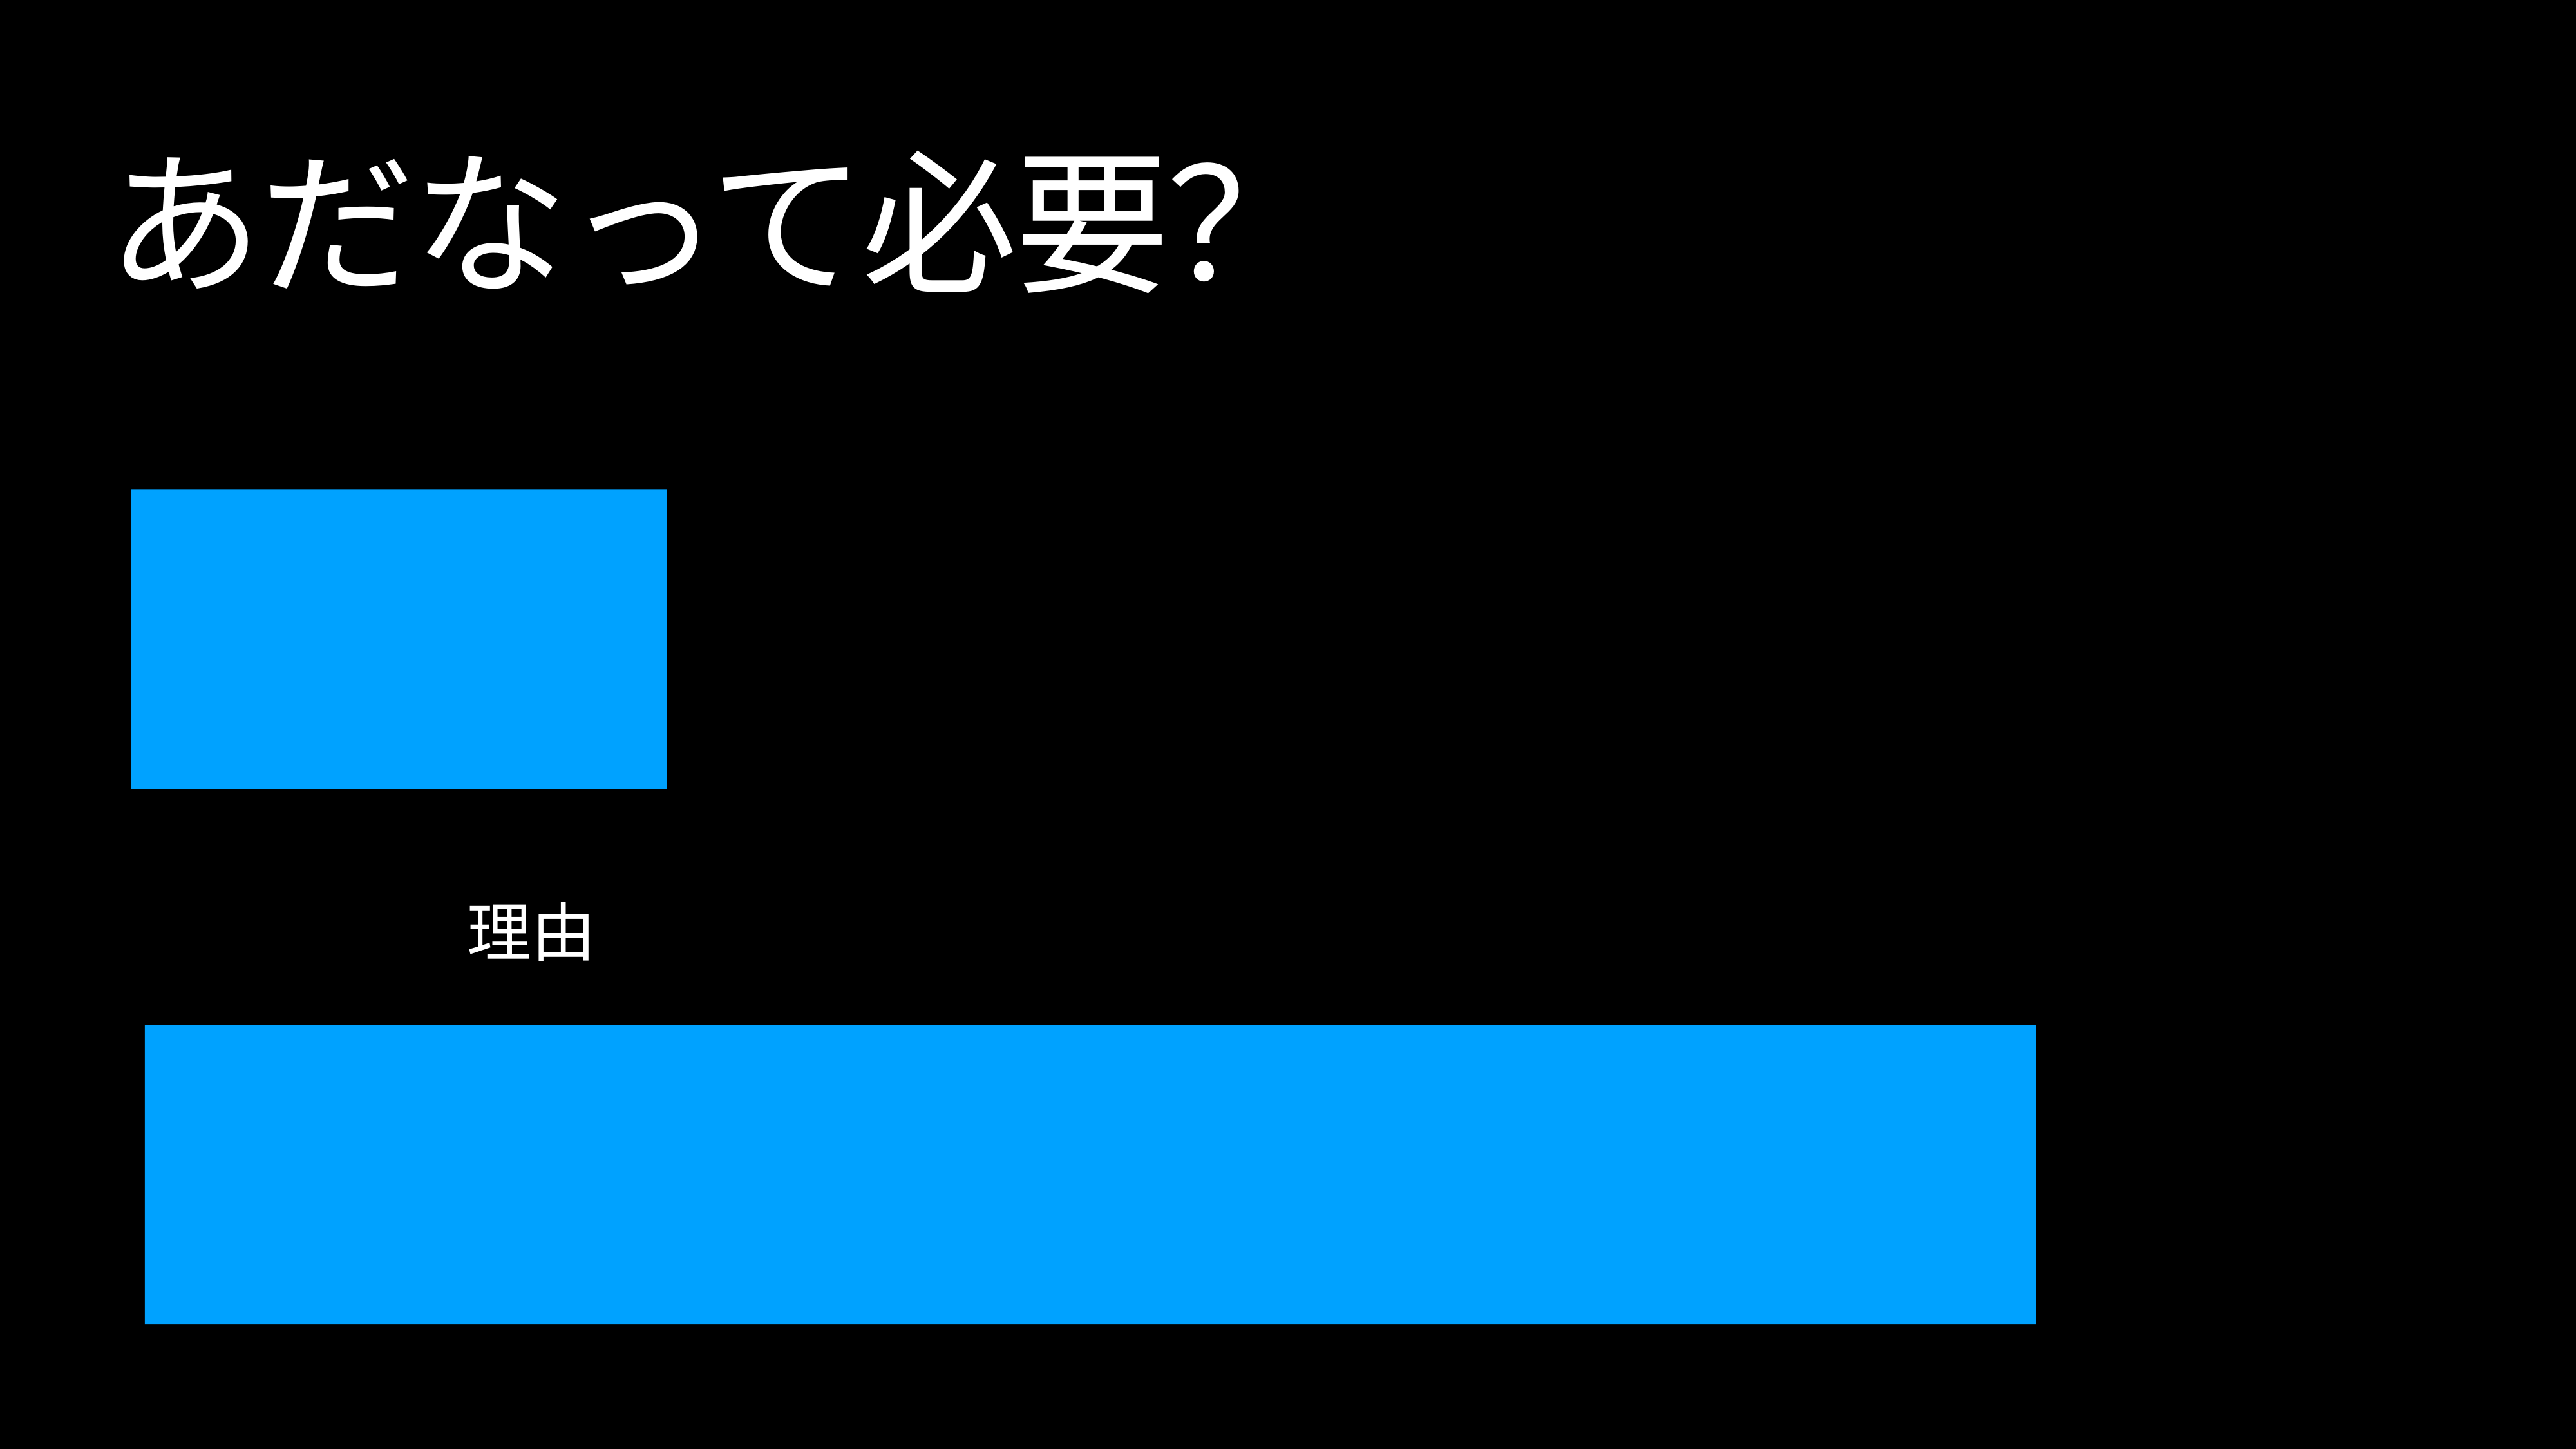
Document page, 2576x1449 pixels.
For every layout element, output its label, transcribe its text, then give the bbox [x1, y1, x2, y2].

text_box [131, 489, 667, 789]
title あだなって必要？ [101, 0, 2423, 482]
text_box 理由 [462, 895, 602, 976]
text_box [144, 1025, 2036, 1325]
